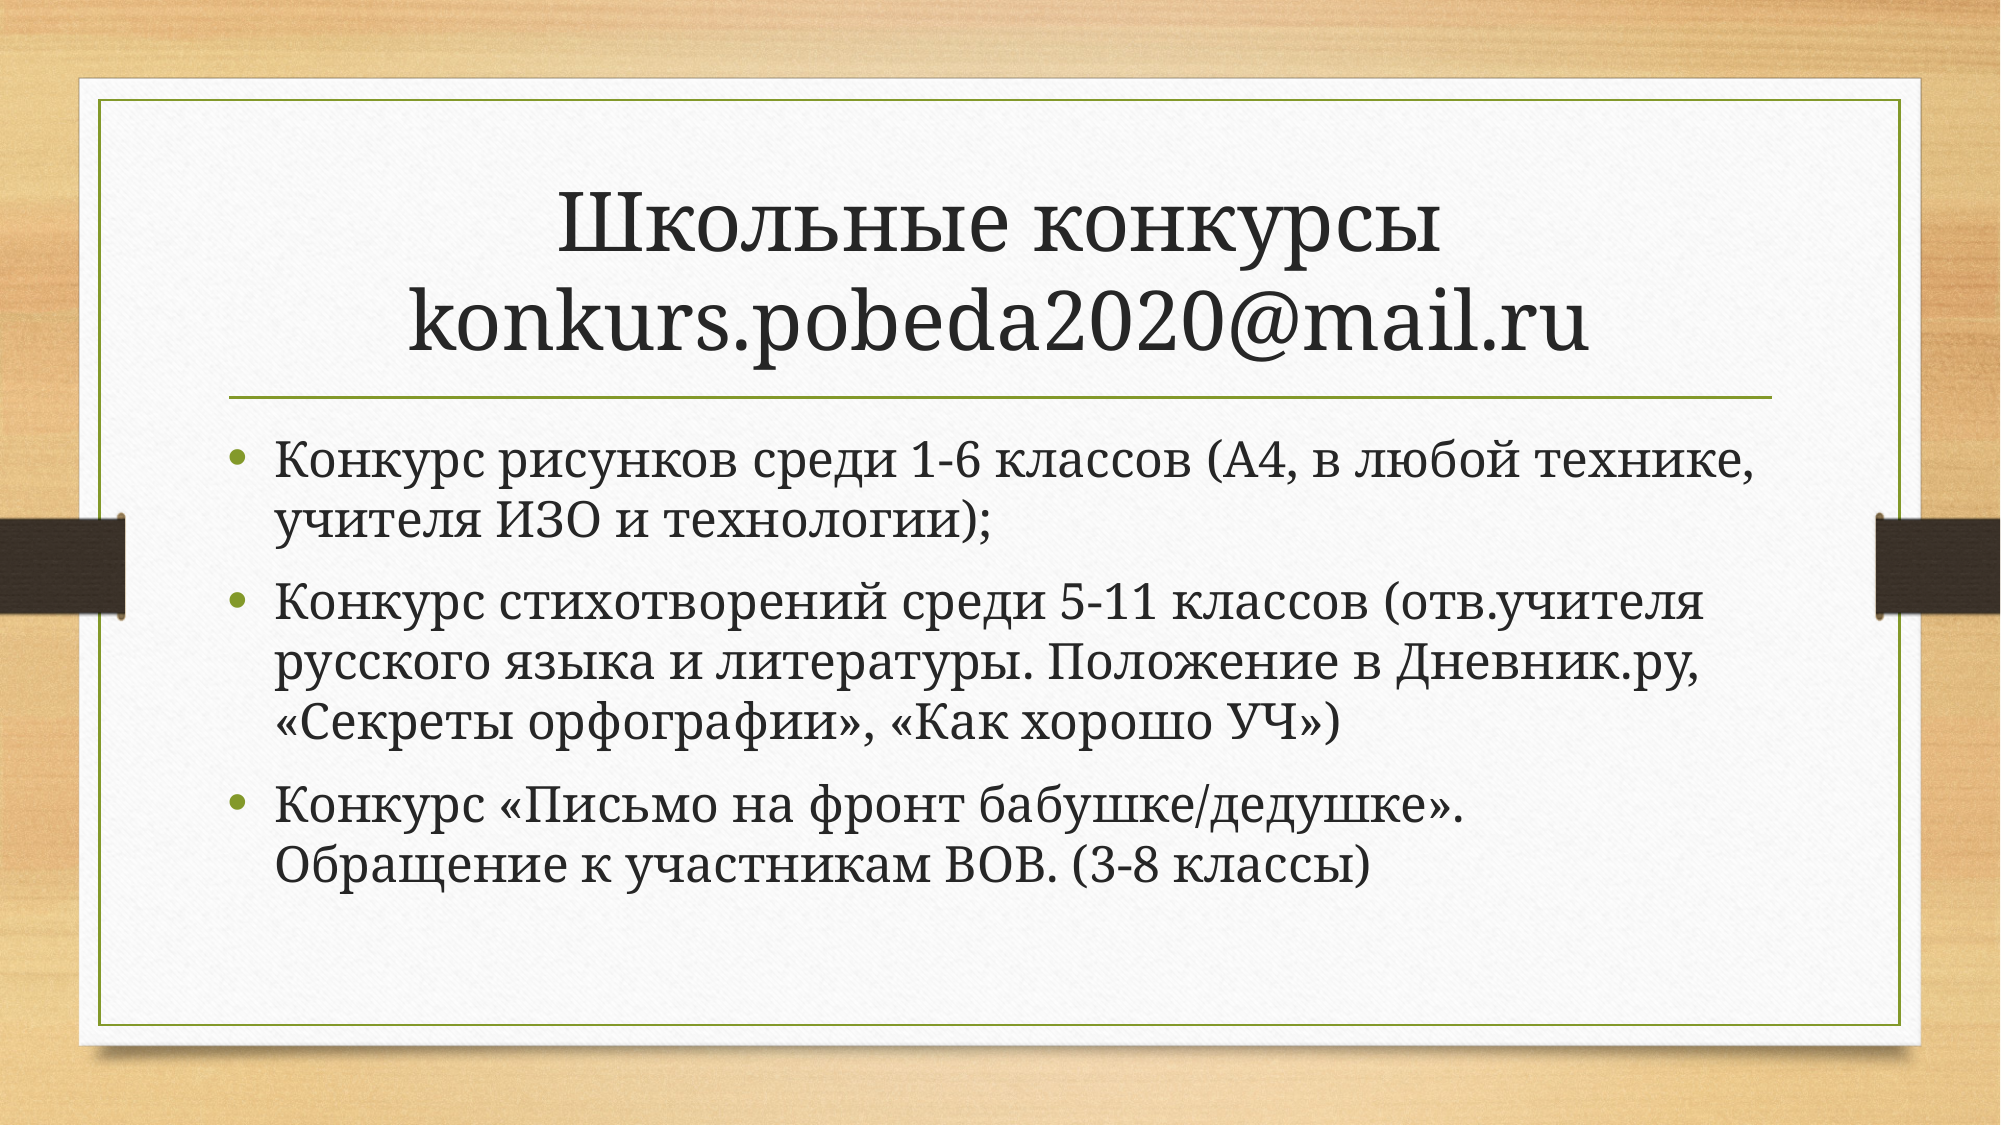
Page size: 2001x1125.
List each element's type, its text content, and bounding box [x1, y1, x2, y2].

title Школьные конкурсы konkurs.pobeda2020@mail.ru [212, 161, 1788, 375]
list Конкурс рисунков среди 1-6 классов (А4, в любой технике, учителя ИЗО и технологии); Конкурс стихотворений среди 5-11 классов (отв.учителя русского языка и литературы. Положение в Дневник.ру, «Секреты орфографии», «Как хорошо УЧ») Конкурс «Письмо на фронт бабушке/дедушке». Обращение к участникам ВОВ. (3-8 классы) [212, 419, 1788, 964]
picture [0, 0, 2001, 1125]
